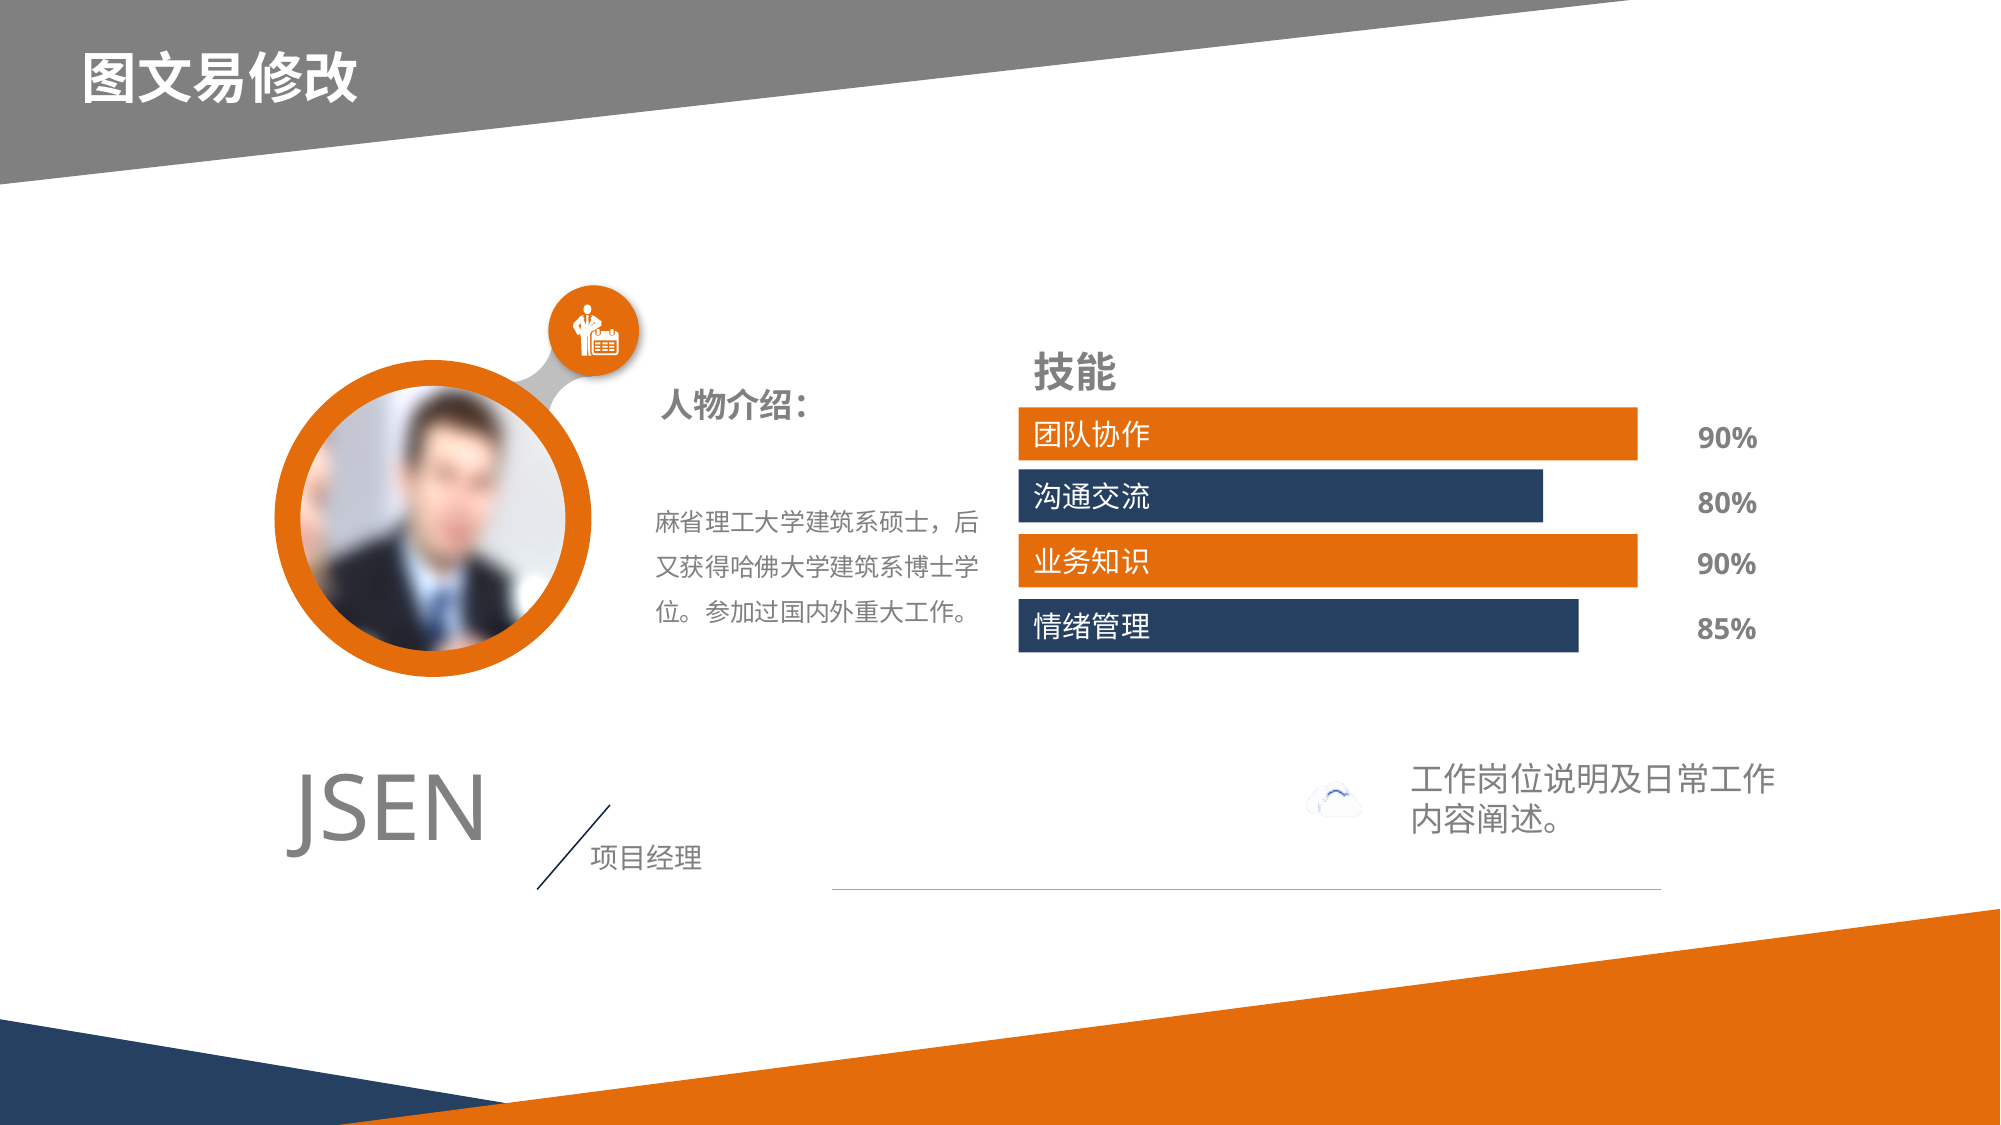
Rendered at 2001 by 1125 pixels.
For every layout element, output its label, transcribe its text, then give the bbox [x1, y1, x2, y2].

text_box 图文易修改 [0, 42, 441, 110]
text_box 技能： [1018, 338, 1220, 403]
text_box 90% [1674, 412, 1782, 462]
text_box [645, 376, 992, 640]
text_box [272, 357, 594, 680]
text_box 团队协作 [1016, 405, 1640, 462]
text_box 沟通交流 [1016, 467, 1545, 524]
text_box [831, 750, 1815, 890]
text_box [279, 741, 719, 890]
text_box 90% [1673, 538, 1781, 588]
text_box 业务知识 [1016, 532, 1640, 589]
text_box 80% [1674, 476, 1781, 527]
text_box [1150, 518, 1299, 565]
text_box 情绪管理 [1016, 597, 1581, 654]
text_box [298, 383, 568, 654]
text_box 85% [1673, 603, 1781, 653]
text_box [522, 285, 640, 413]
